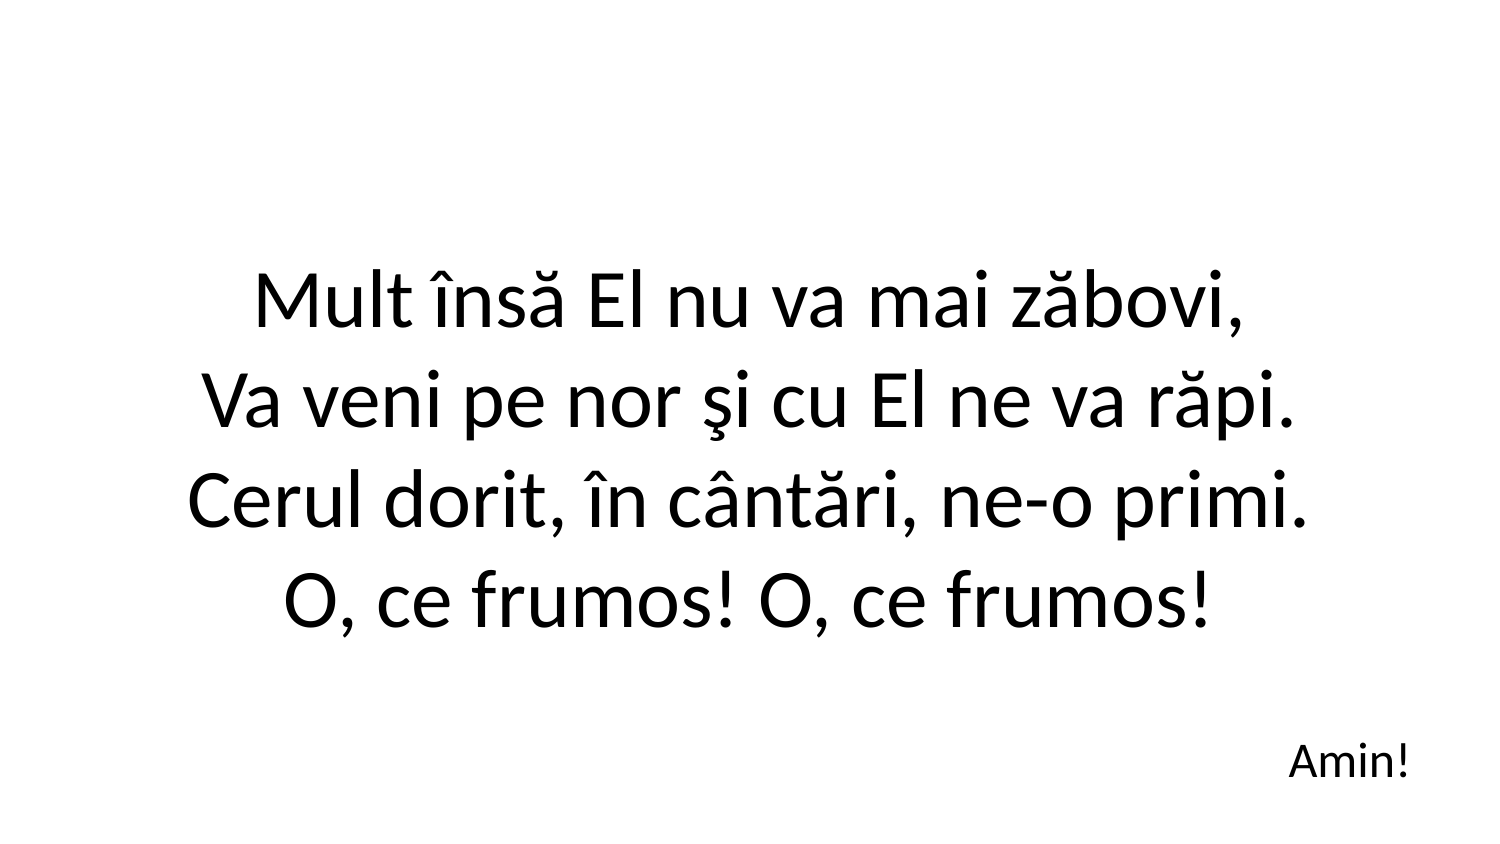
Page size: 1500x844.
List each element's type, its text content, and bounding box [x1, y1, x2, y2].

text_box Mult însă El nu va mai zăbovi, Va veni pe nor şi cu El ne va răpi. Cerul dorit, în cântări, ne-o primi. O, ce frumos! O, ce frumos! [172, 192, 1328, 652]
text_box Amin! [1273, 674, 1427, 795]
